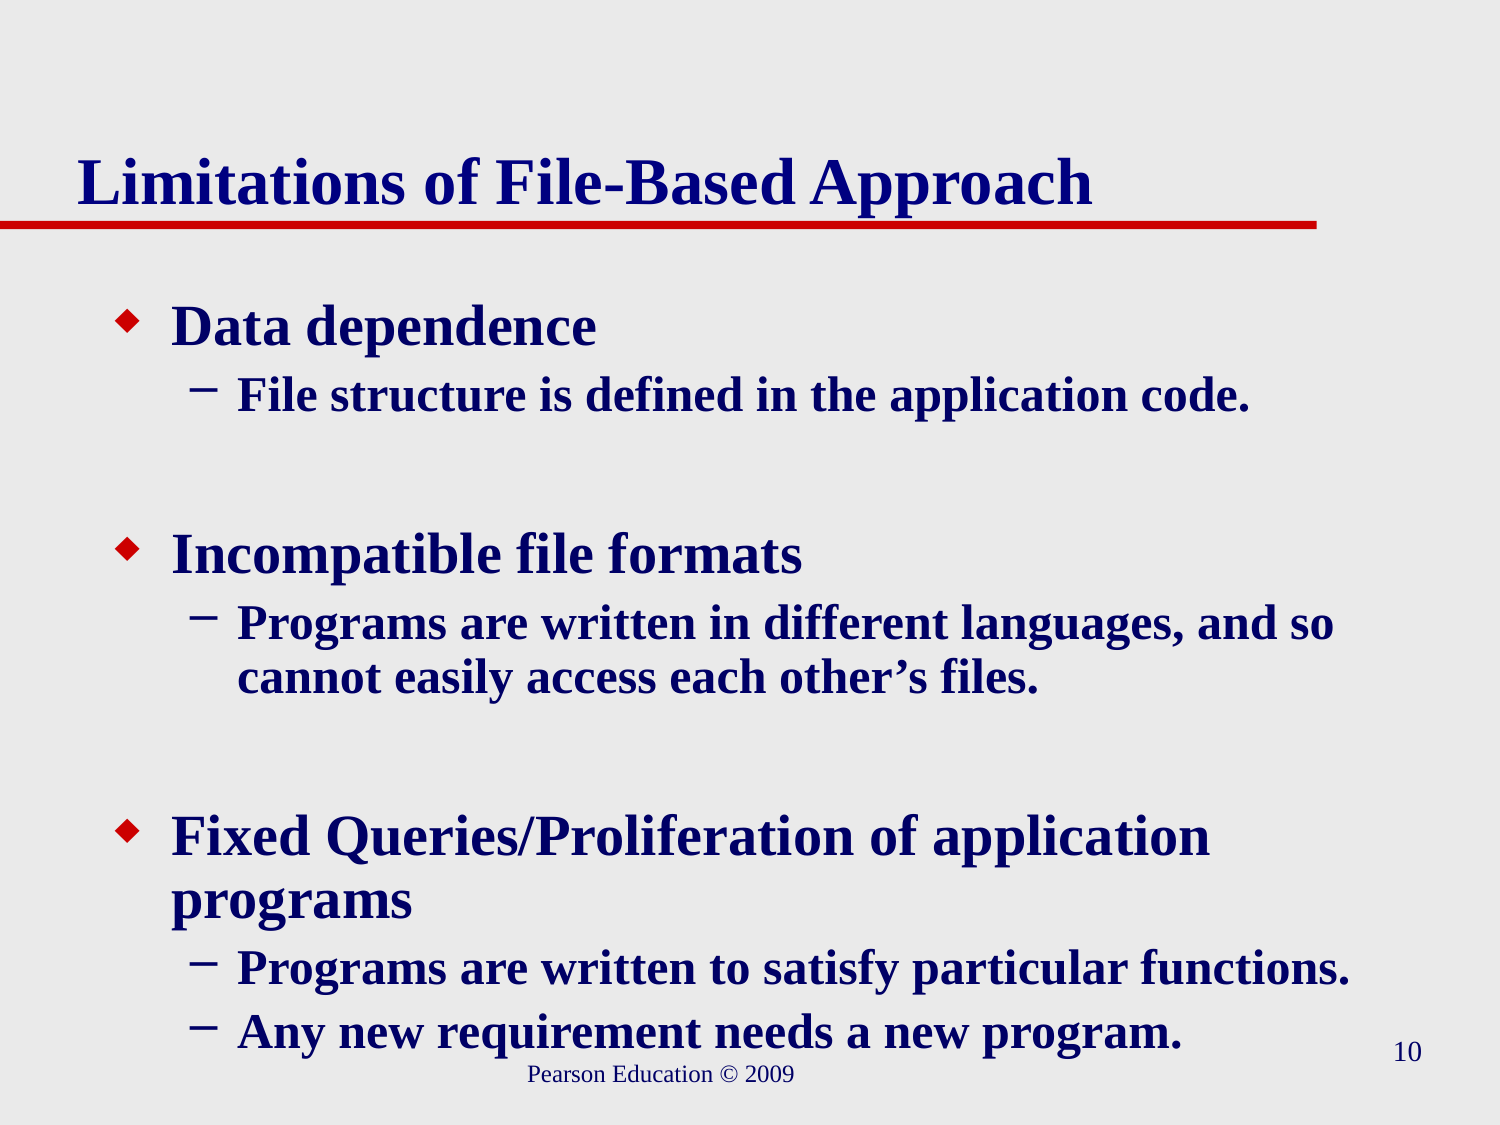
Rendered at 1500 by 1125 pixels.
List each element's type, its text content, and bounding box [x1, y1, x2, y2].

text_box Pearson Education © 2009 [512, 1050, 1038, 1095]
slide_number 10 [1124, 1012, 1438, 1088]
list Data dependence File structure is defined in the application code. Incompatible file formats Programs are written in different languages, and so cannot easily access each other’s files. Fixed Queries/Proliferation of application programs Programs are written to satisfy particular functions. Any new requirement needs a new program. [99, 287, 1368, 1012]
title Limitations of File-Based Approach [62, 43, 1338, 226]
